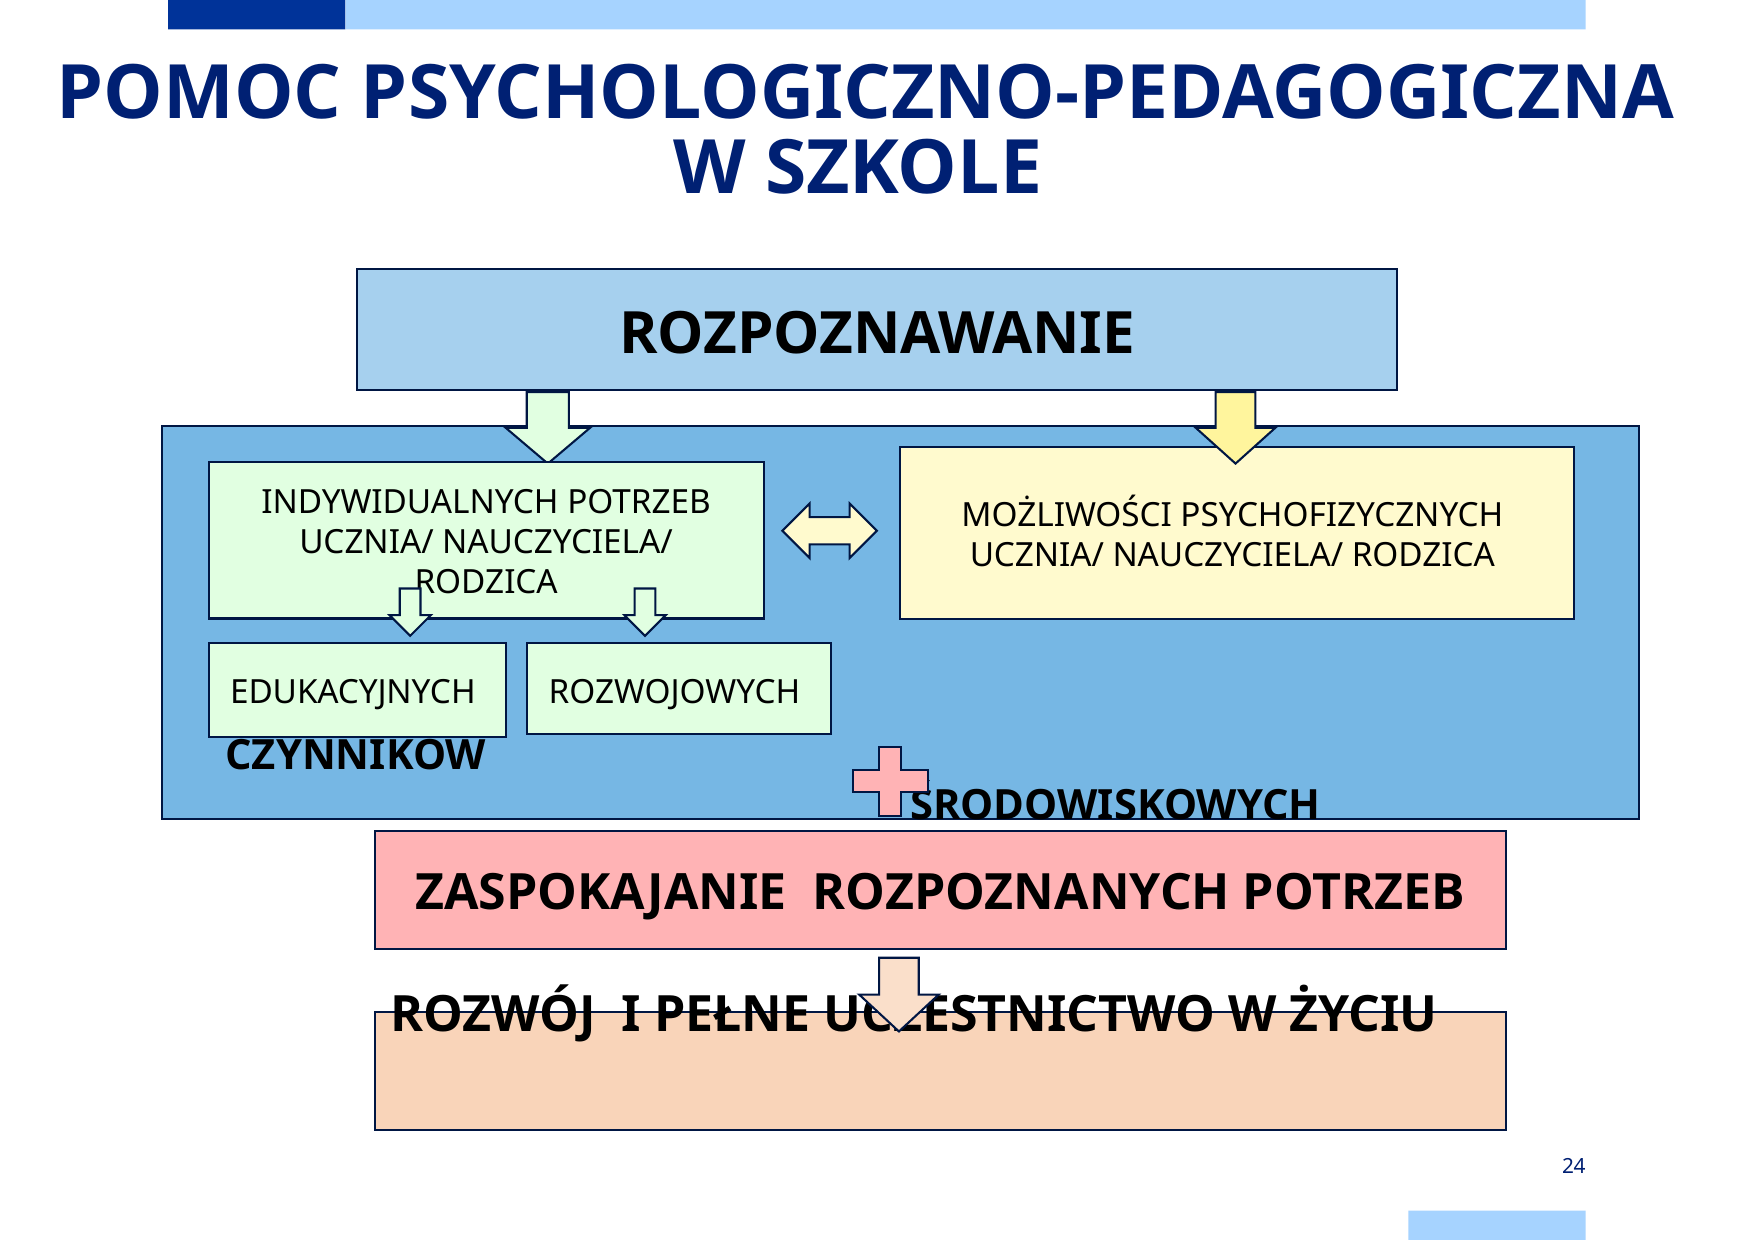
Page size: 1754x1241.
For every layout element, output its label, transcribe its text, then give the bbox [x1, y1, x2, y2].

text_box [374, 734, 1506, 949]
text_box CZYNNIKÓW ŚRODOWISKOWYCH [161, 425, 374, 820]
text_box CZYNNIKÓW ŚRODOWISKOWYCH [764, 425, 1214, 588]
text_box CZYNNIKÓW ŚRODOWISKOWYCH [832, 425, 1640, 820]
title POMOC PSYCHOLOGICZNO-PEDAGOGICZNA W SZKOLE [0, 59, 1716, 325]
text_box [208, 392, 764, 588]
text_box [1193, 391, 1278, 447]
text_box [856, 956, 942, 1033]
text_box ROZWÓJ I PEŁNE UCZESTNICTWO W ŻYCIU [374, 1011, 1507, 1131]
text_box ROZPOZNAWANIE [356, 268, 1398, 391]
slide_number 24 [1408, 1151, 1586, 1182]
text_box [208, 588, 832, 737]
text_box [782, 447, 1574, 619]
